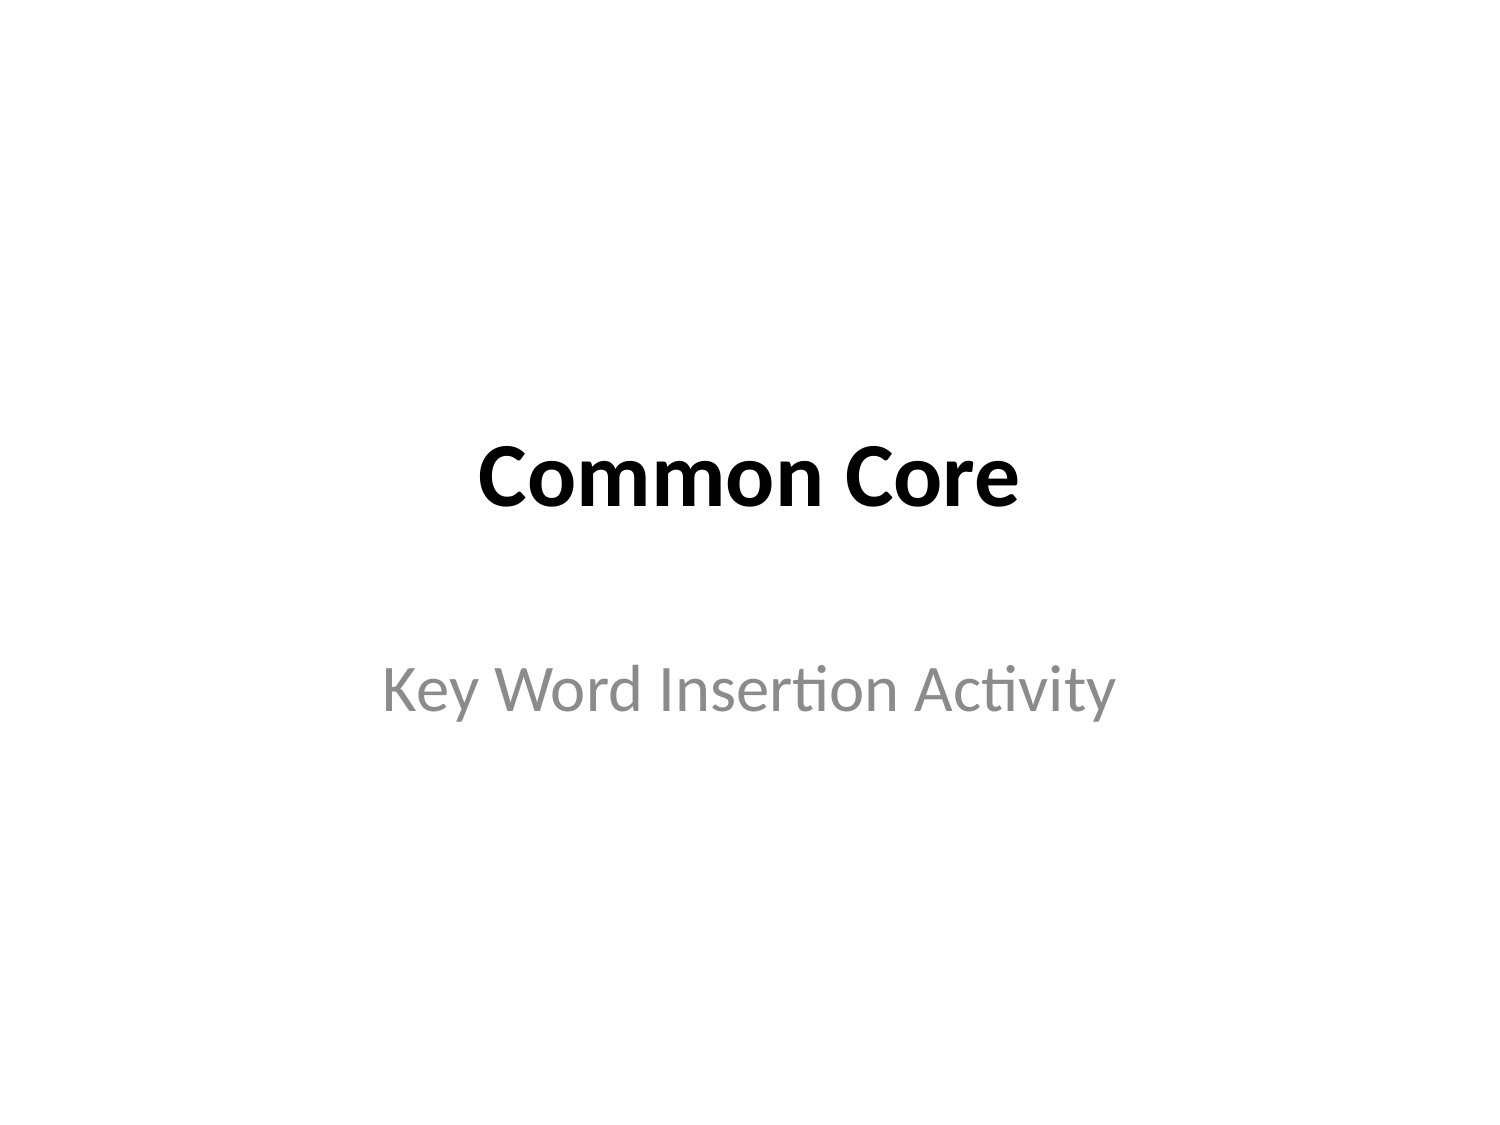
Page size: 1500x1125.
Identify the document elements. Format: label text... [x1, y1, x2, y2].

subtitle Key Word Insertion Activity [225, 637, 1275, 925]
title Common Core [112, 349, 1388, 591]
